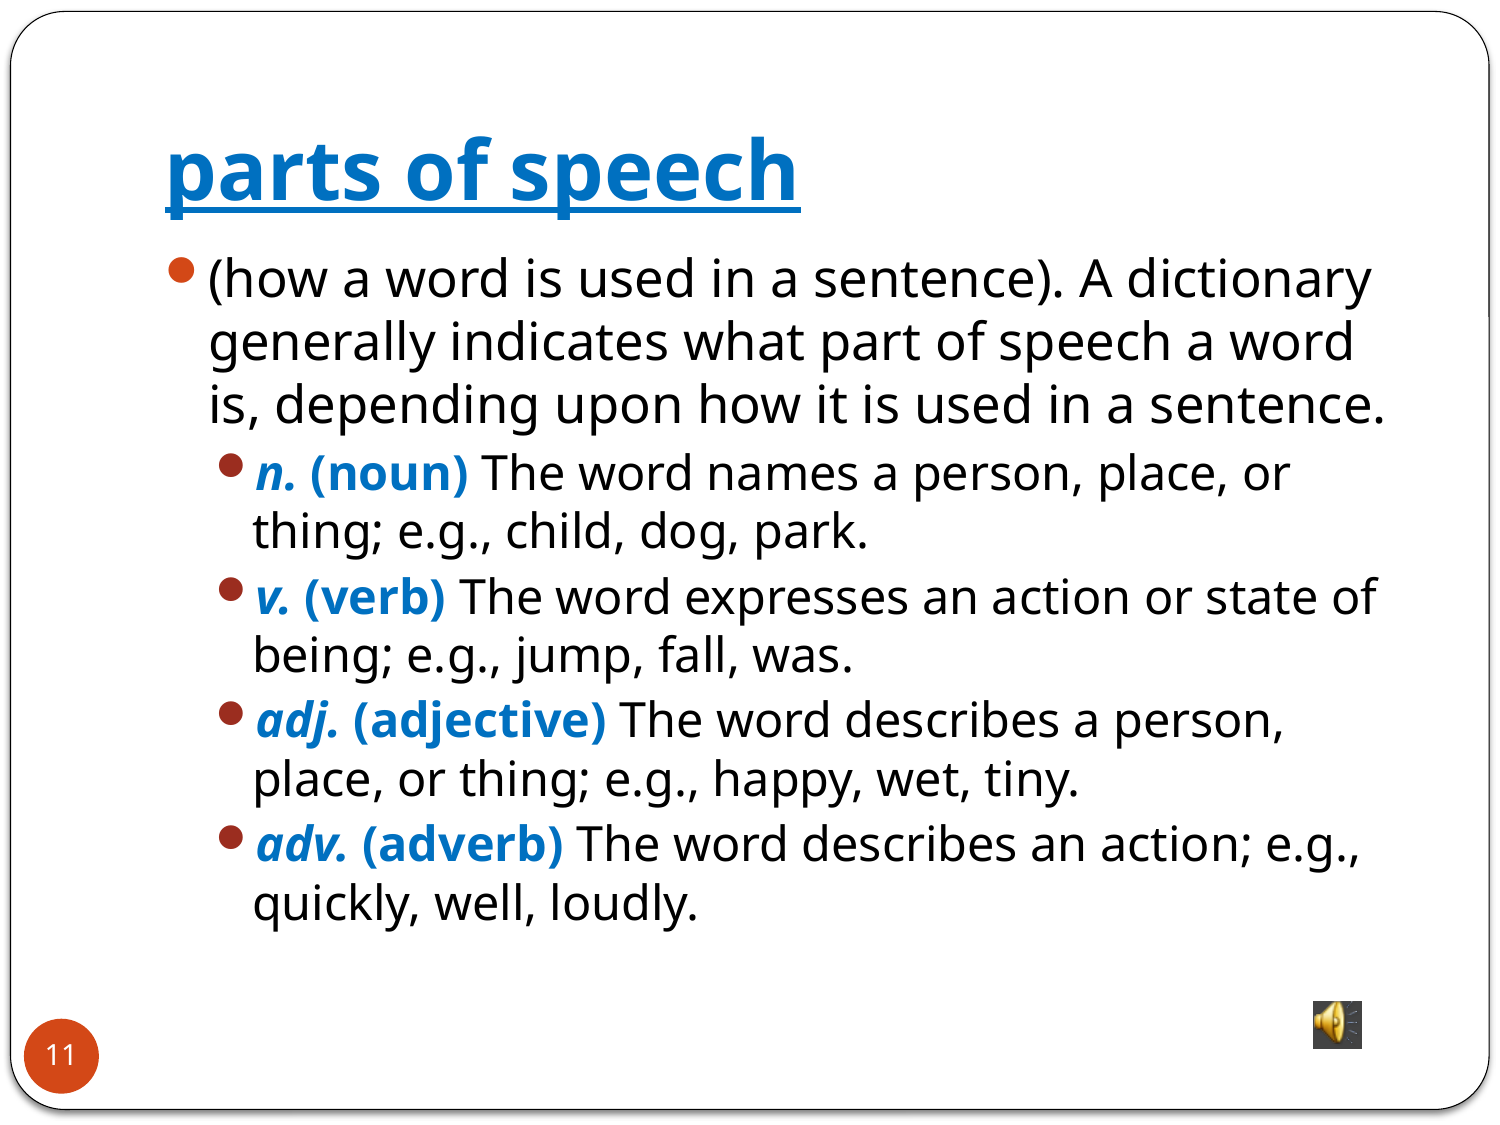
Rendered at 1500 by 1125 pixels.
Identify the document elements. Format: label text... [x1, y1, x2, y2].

picture [1312, 999, 1363, 1051]
slide_number 11 [23, 1018, 99, 1094]
title parts of speech [150, 45, 1425, 233]
list (how a word is used in a sentence). A dictionary generally indicates what part of speech a word is, depending upon how it is used in a sentence. n. (noun) The word names a person, place, or thing; e.g., child, dog, park. v. (verb) The word expresses an action or state of being; e.g., jump, fall, was. adj. (adjective) The word describes a person, place, or thing; e.g., happy, wet, tiny. adv. (adverb) The word describes an action; e.g., quickly, well, loudly. [150, 237, 1425, 988]
